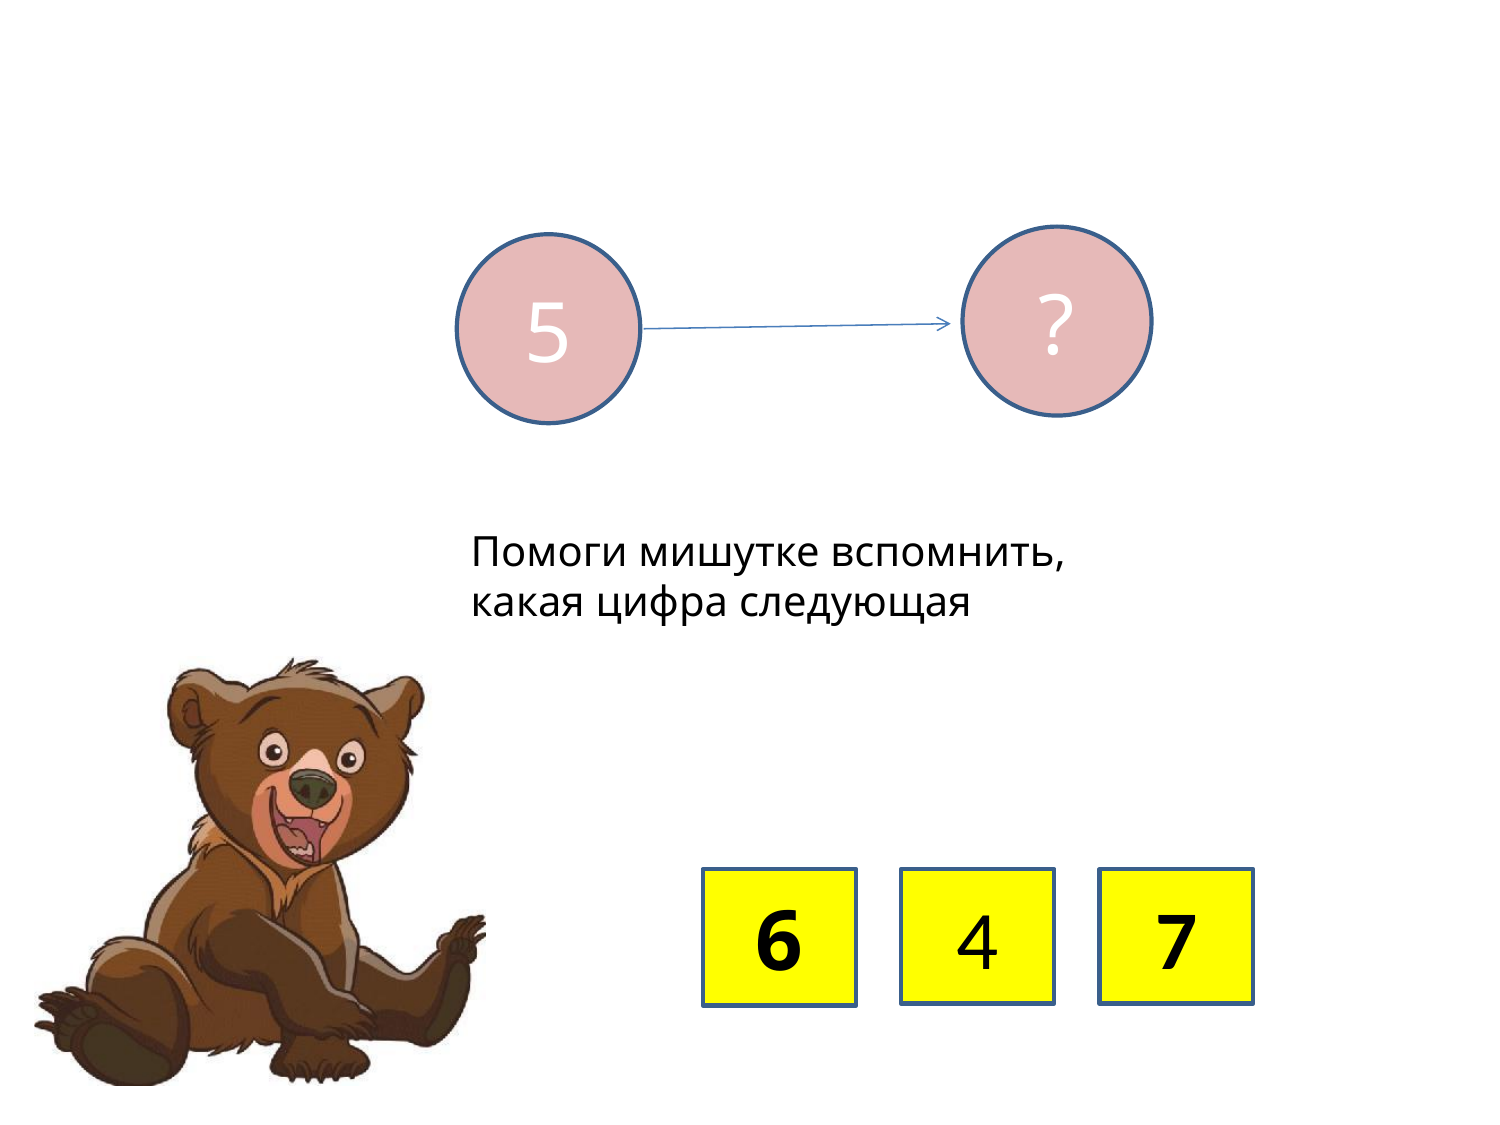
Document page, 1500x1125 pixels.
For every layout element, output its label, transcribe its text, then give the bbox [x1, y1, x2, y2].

text_box ? [960, 224, 1154, 418]
picture [34, 656, 486, 1086]
text_box 6 [701, 867, 858, 1008]
text_box Помоги мишутке вспомнить, какая цифра следующая [455, 516, 1177, 632]
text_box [643, 323, 952, 329]
text_box 7 [1097, 867, 1255, 1006]
text_box 4 [899, 867, 1056, 1006]
text_box 5 [454, 232, 643, 426]
